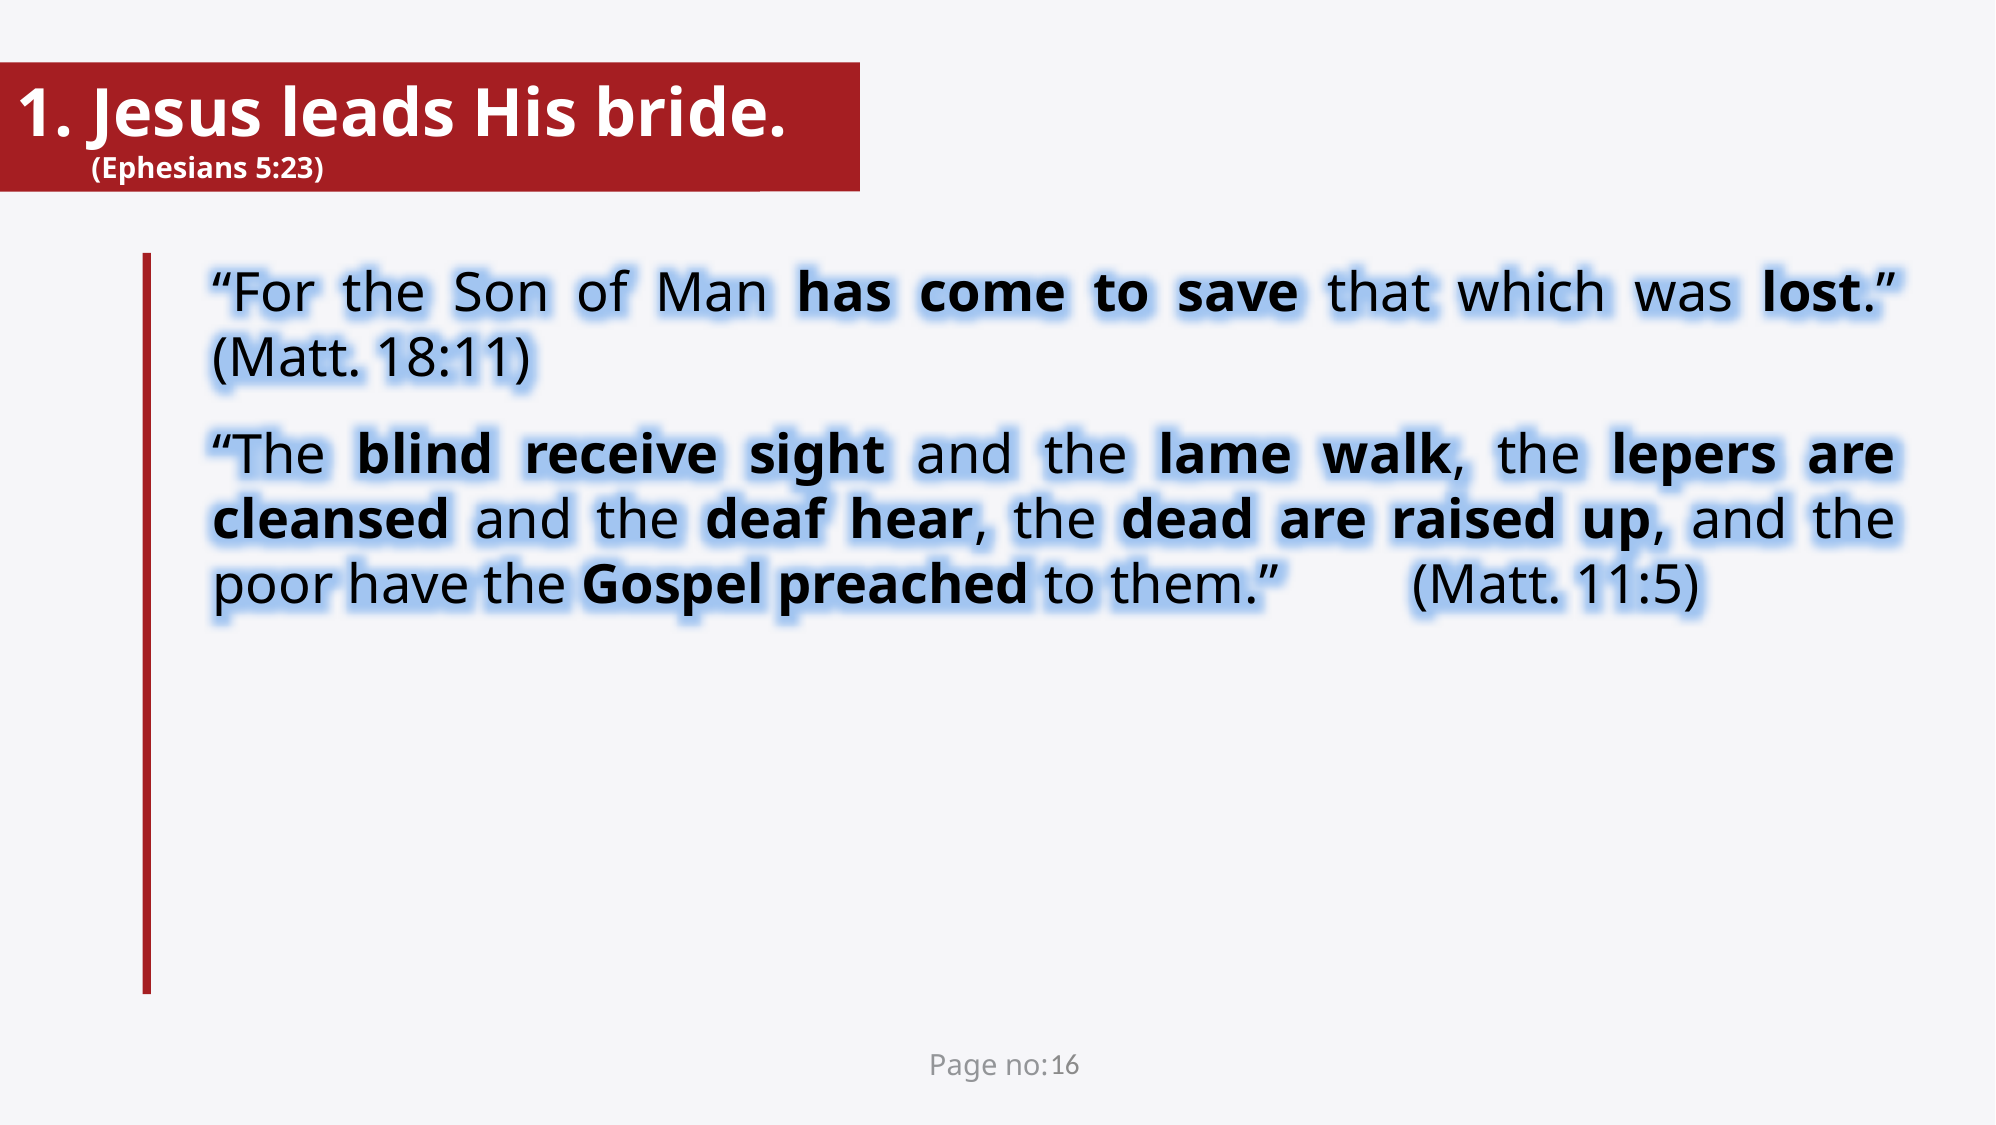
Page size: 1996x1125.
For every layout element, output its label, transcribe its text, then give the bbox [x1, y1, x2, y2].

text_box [1, 62, 861, 194]
text_box “For the Son of Man has come to save that which was lost.” (Matt. 18:11) [198, 249, 1911, 395]
text_box “The blind receive sight and the lame walk, the lepers are cleansed and the deaf hear, the dead are raised up, and the poor have the Gospel preached to them.” (Matt. 11:5) [198, 412, 1911, 623]
